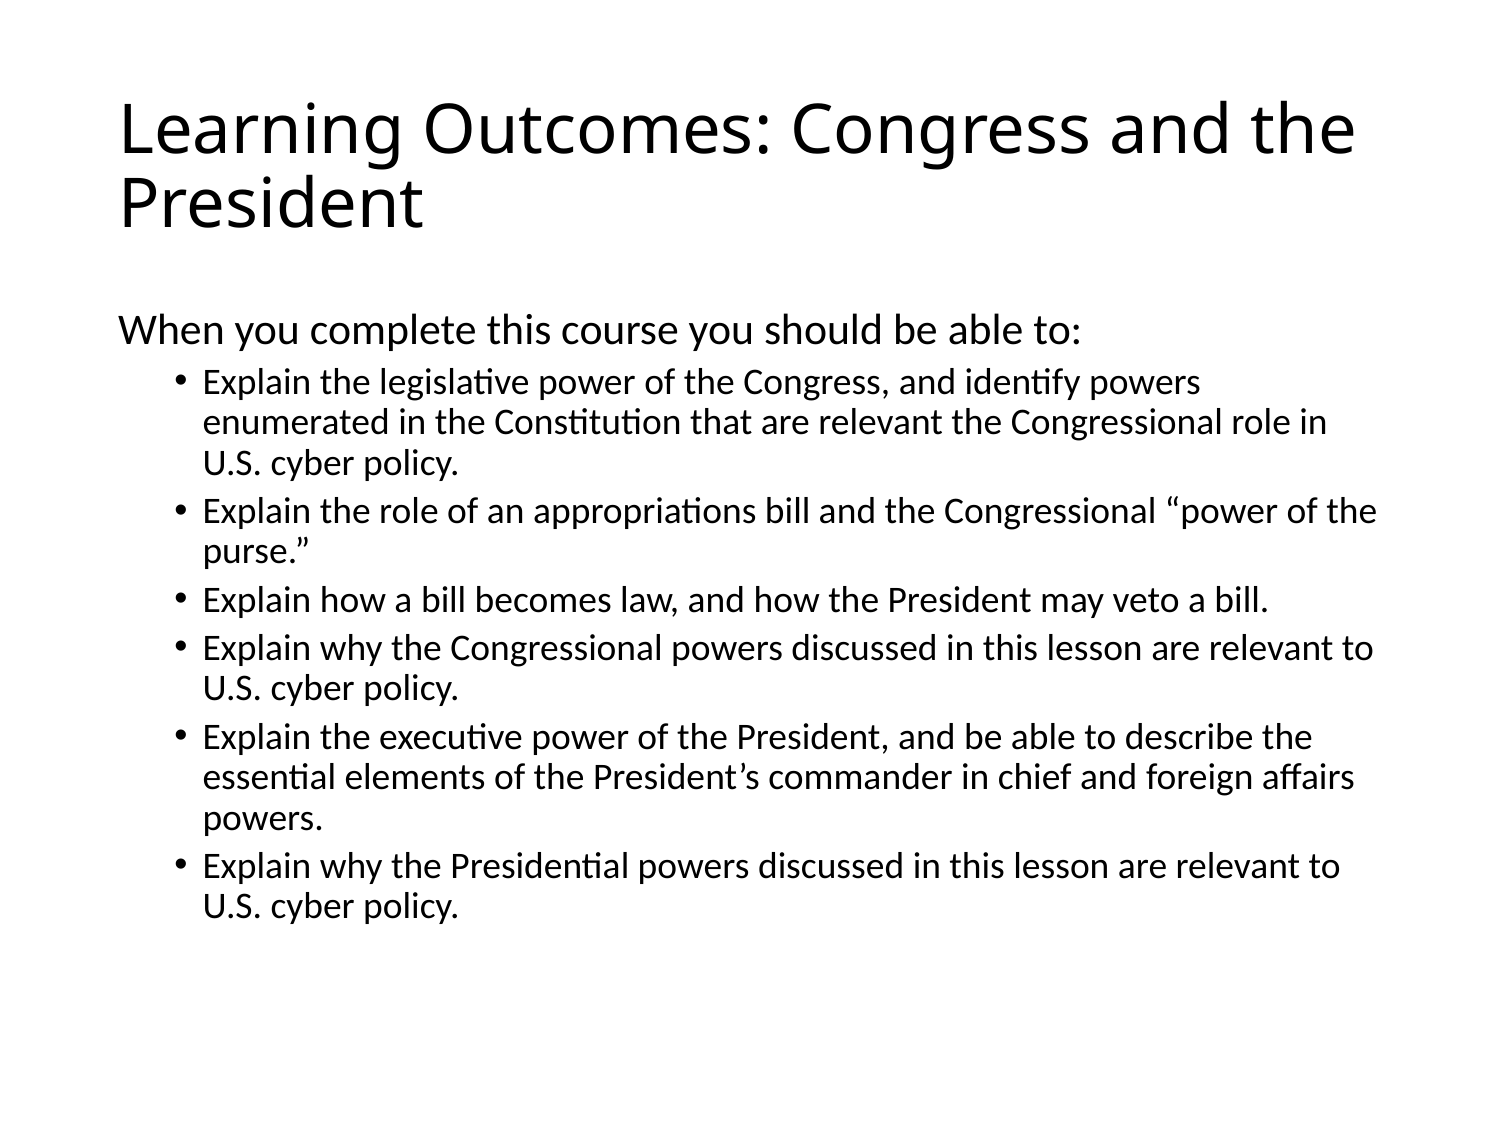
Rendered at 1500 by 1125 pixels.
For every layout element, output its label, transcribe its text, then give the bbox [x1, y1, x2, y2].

list When you complete this course you should be able to: Explain the legislative power of the Congress, and identify powers enumerated in the Constitution that are relevant the Congressional role in U.S. cyber policy. Explain the role of an appropriations bill and the Congressional “power of the purse.” Explain how a bill becomes law, and how the President may veto a bill. Explain why the Congressional powers discussed in this lesson are relevant to U.S. cyber policy. Explain the executive power of the President, and be able to describe the essential elements of the President’s commander in chief and foreign affairs powers. Explain why the Presidential powers discussed in this lesson are relevant to U.S. cyber policy. [102, 299, 1398, 1014]
title Learning Outcomes: Congress and the President [102, 59, 1458, 278]
